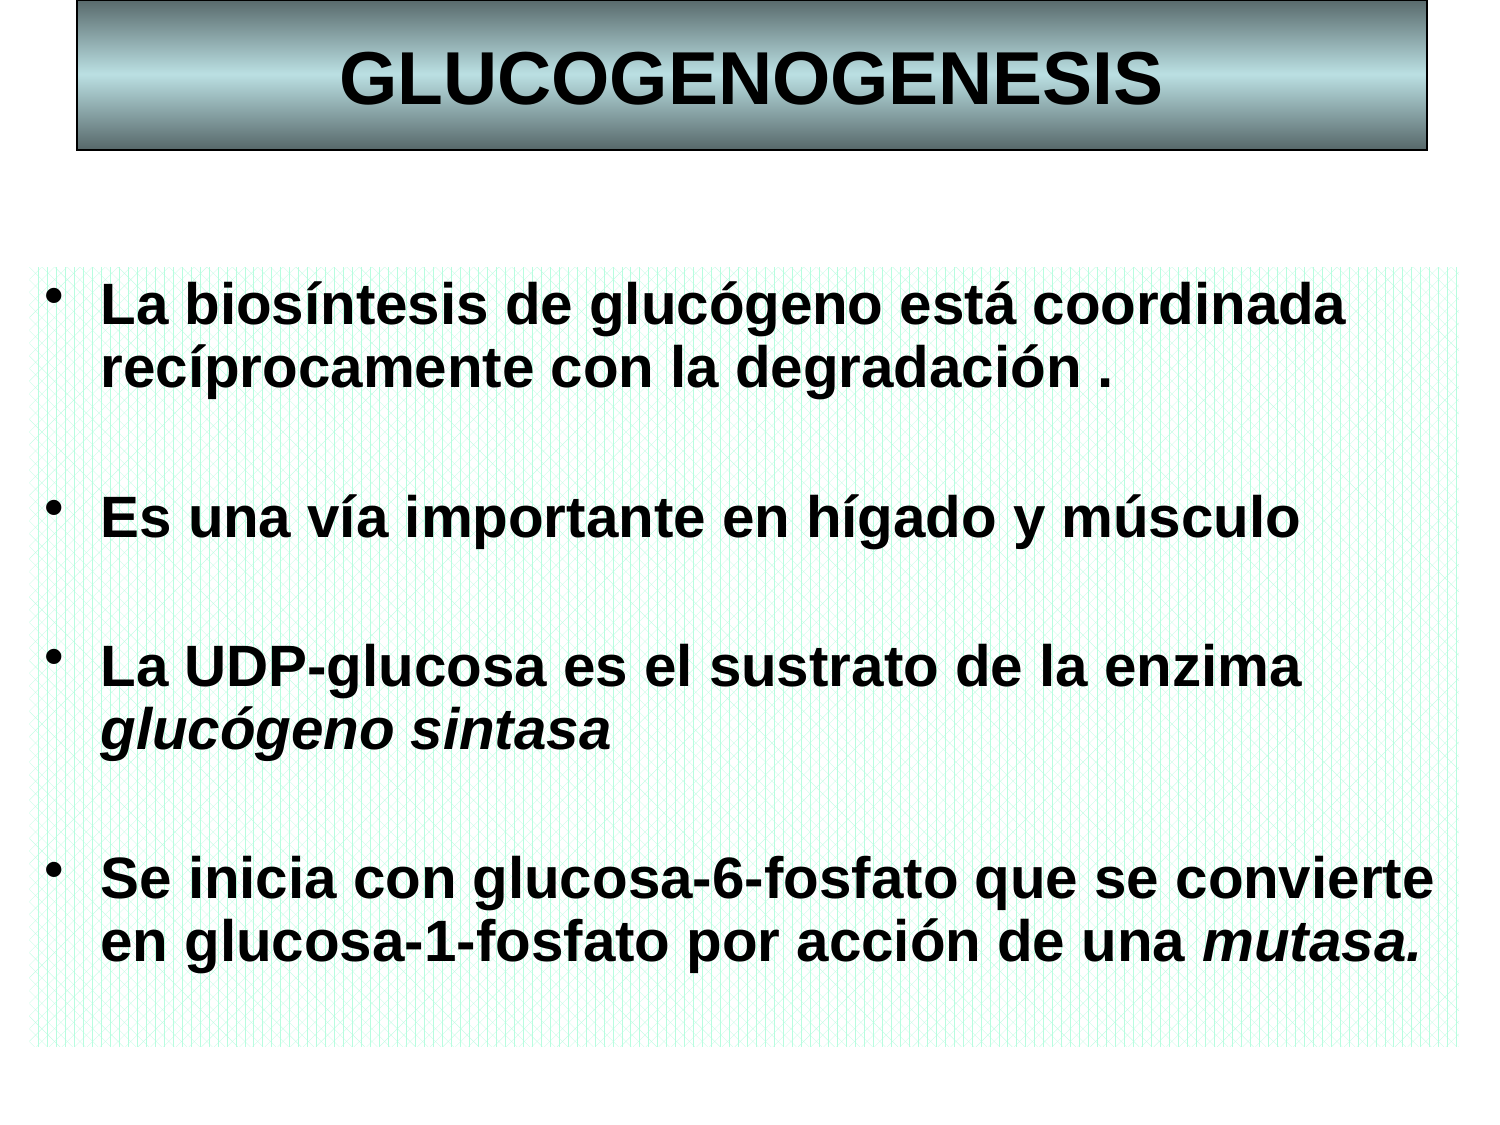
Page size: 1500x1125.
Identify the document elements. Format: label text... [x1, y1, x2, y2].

title GLUCOGENOGENESIS [76, 0, 1428, 151]
list La biosíntesis de glucógeno está coordinada recíprocamente con la degradación . Es una vía importante en hígado y músculo La UDP-glucosa es el sustrato de la enzima glucógeno sintasa Se inicia con glucosa-6-fosfato que se convierte en glucosa-1-fosfato por acción de una mutasa. [29, 266, 1460, 1048]
